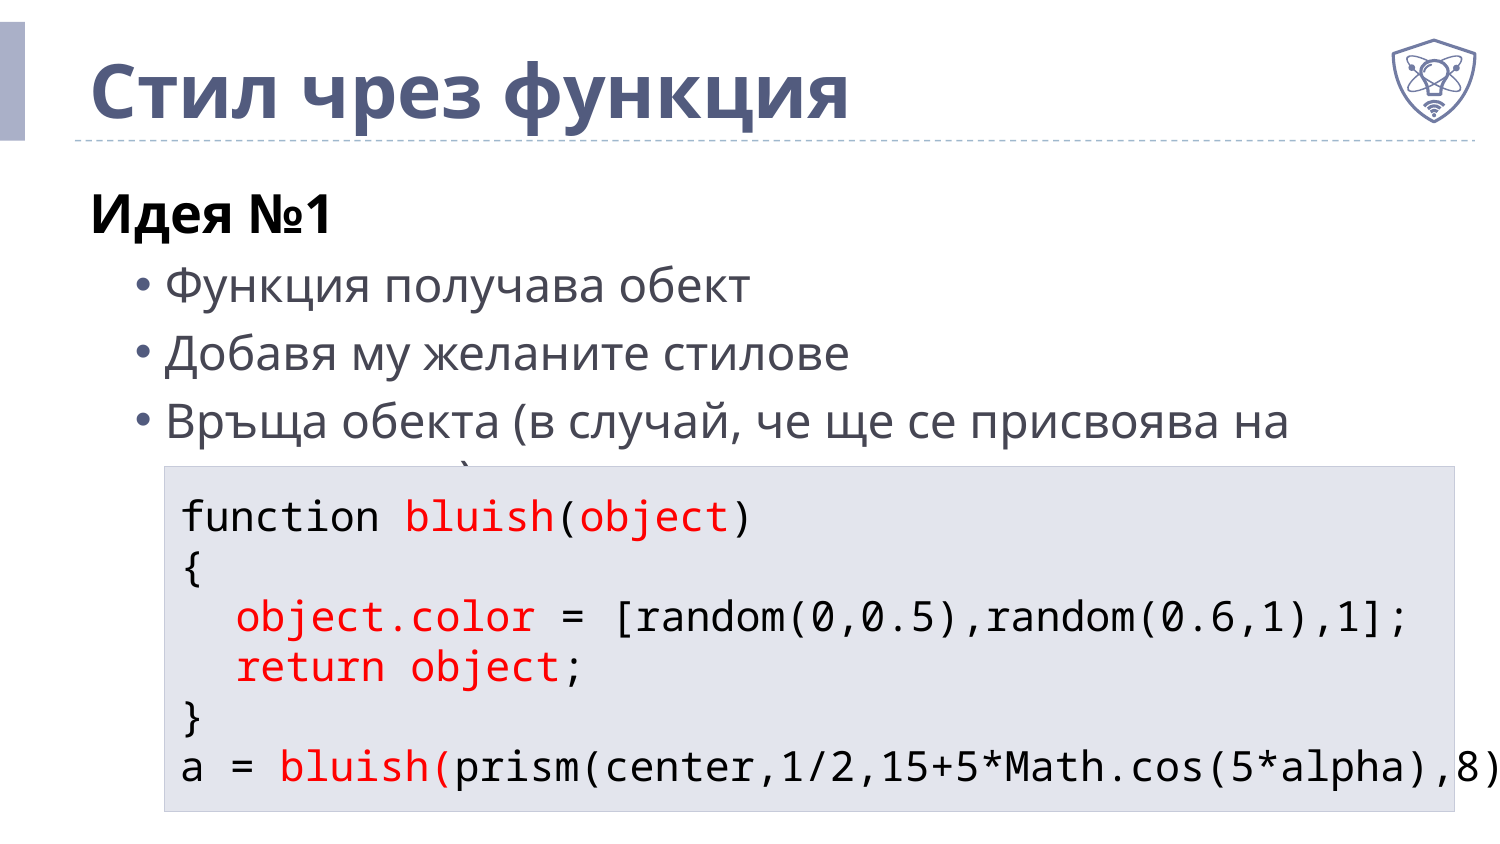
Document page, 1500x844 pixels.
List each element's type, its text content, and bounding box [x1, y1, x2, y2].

text_box function bluish(object) { object.color = [random(0,0.5),random(0.6,1),1]; return object; } a = bluish(prism(center,1/2,15+5*Math.cos(5*alpha),8)); [164, 466, 1455, 812]
list Идея №1 Функция получава обект Добавя му желаните стилове Връща обекта (в случай, че ще се присвоява на променлива) [75, 171, 1475, 835]
title Стил чрез функция [75, 18, 1475, 141]
